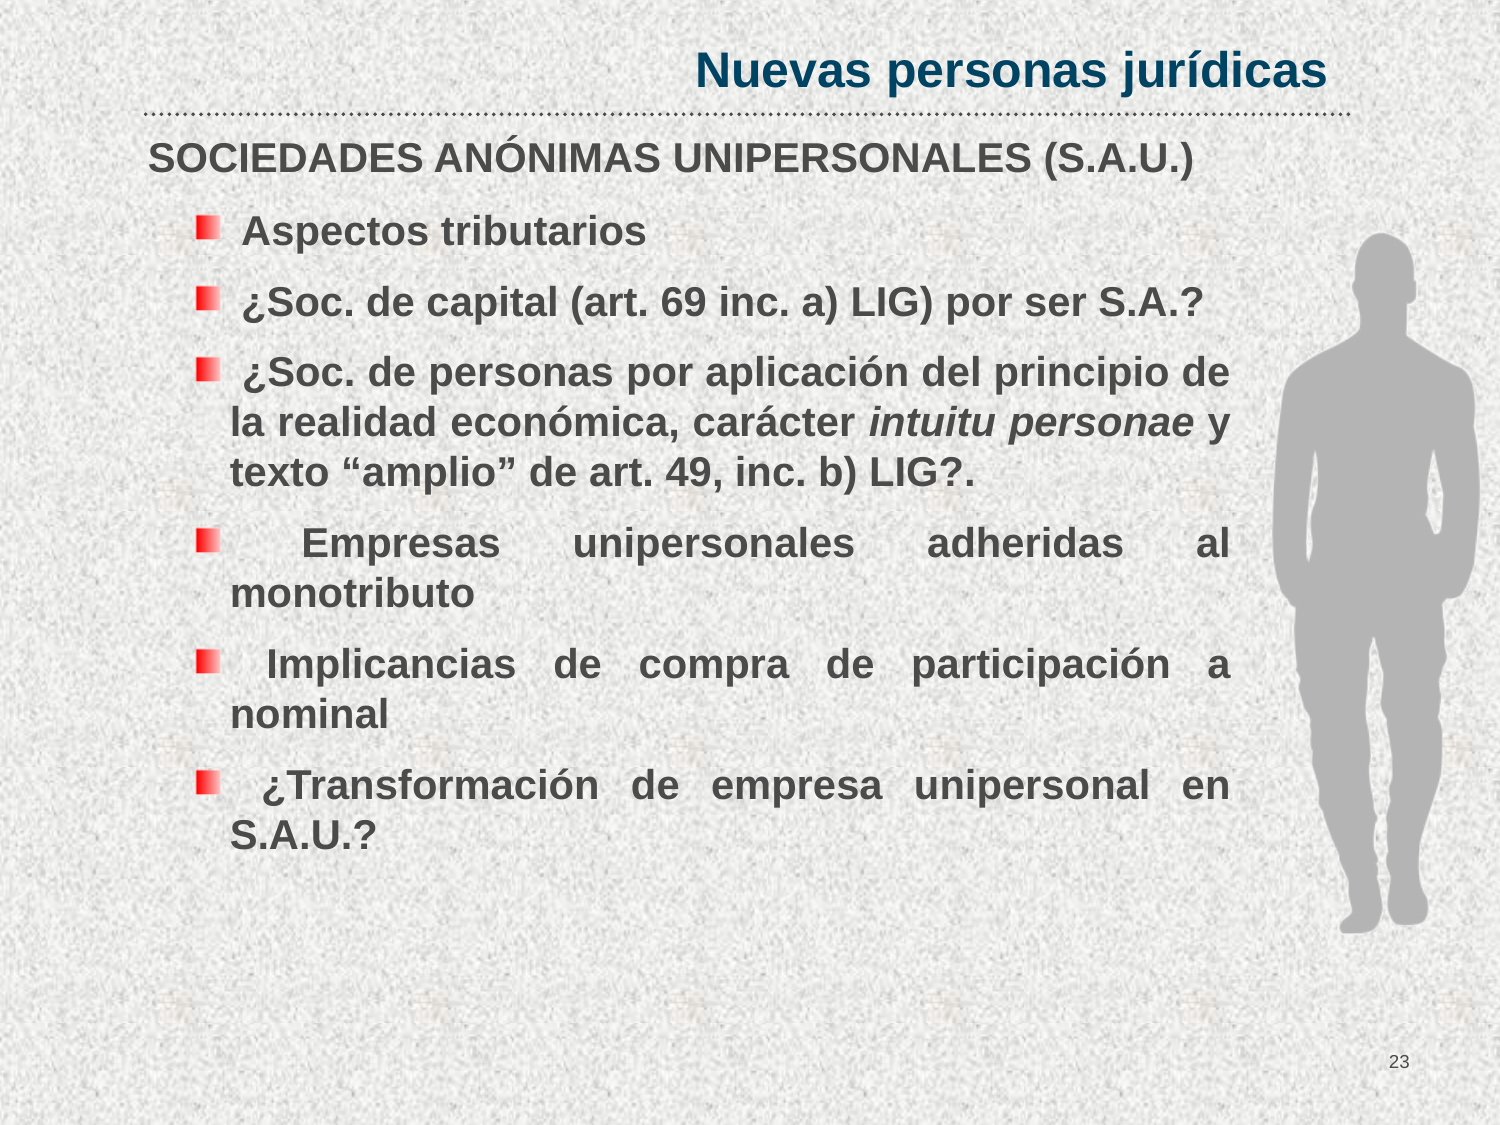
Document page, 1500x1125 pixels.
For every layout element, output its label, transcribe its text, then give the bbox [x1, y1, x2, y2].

text_box SOCIEDADES ANÓNIMAS UNIPERSONALES (S.A.U.) [118, 124, 1225, 188]
slide_number 23 [1074, 1042, 1426, 1103]
text_box Nuevas personas jurídicas [682, 30, 1342, 104]
text_box Aspectos tributarios ¿Soc. de capital (art. 69 inc. a) LIG) por ser S.A.? ¿Soc. de personas por aplicación del principio de la realidad económica, carácter intuitu personae y texto “amplio” de art. 49, inc. b) LIG?. Empresas unipersonales adheridas al monotributo Implicancias de compra de participación a nominal ¿Transformación de empresa unipersonal en S.A.U.? [181, 197, 993, 936]
picture [0, 0, 1500, 1125]
